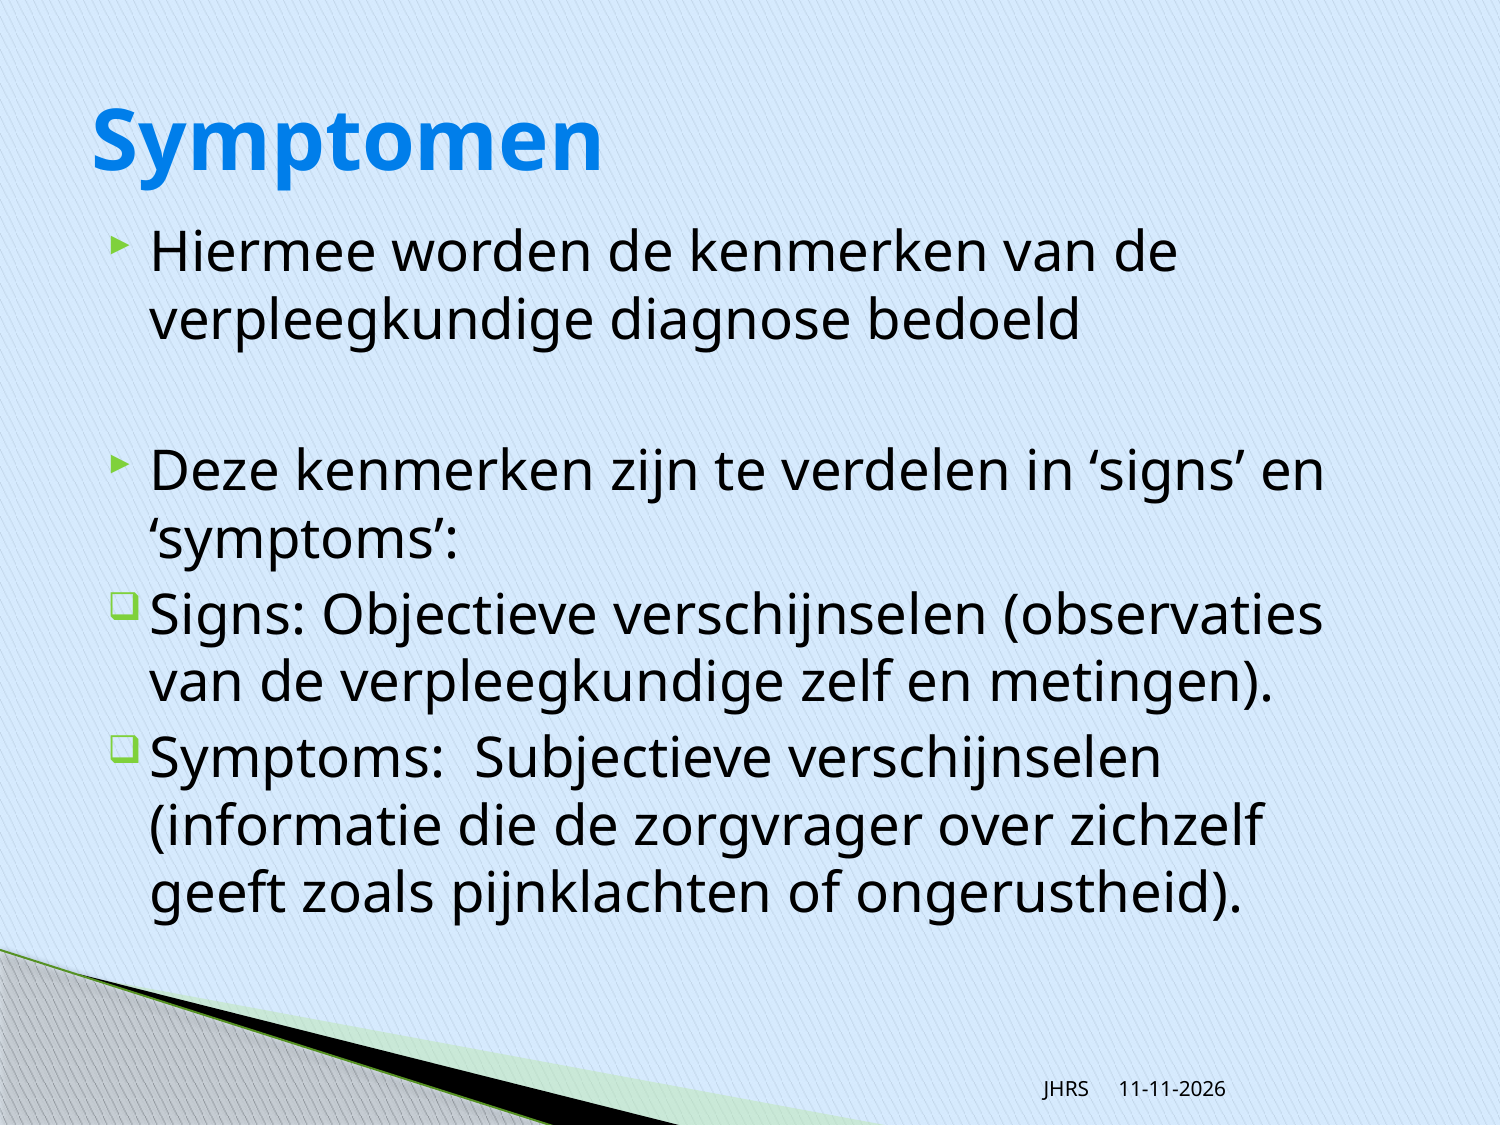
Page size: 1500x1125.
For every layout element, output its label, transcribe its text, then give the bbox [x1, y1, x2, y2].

list Hiermee worden de kenmerken van de verpleegkundige diagnose bedoeld Deze kenmerken zijn te verdelen in ‘signs’ en ‘symptoms’: Signs: Objectieve verschijnselen (observaties van de verpleegkundige zelf en metingen). Symptoms: Subjectieve verschijnselen (informatie die de zorgvrager over zichzelf geeft zoals pijnklachten of ongerustheid). [75, 208, 1425, 986]
footer JHRS [718, 1051, 1105, 1112]
title Symptomen [76, 42, 1427, 231]
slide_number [1105, 1051, 1419, 1112]
